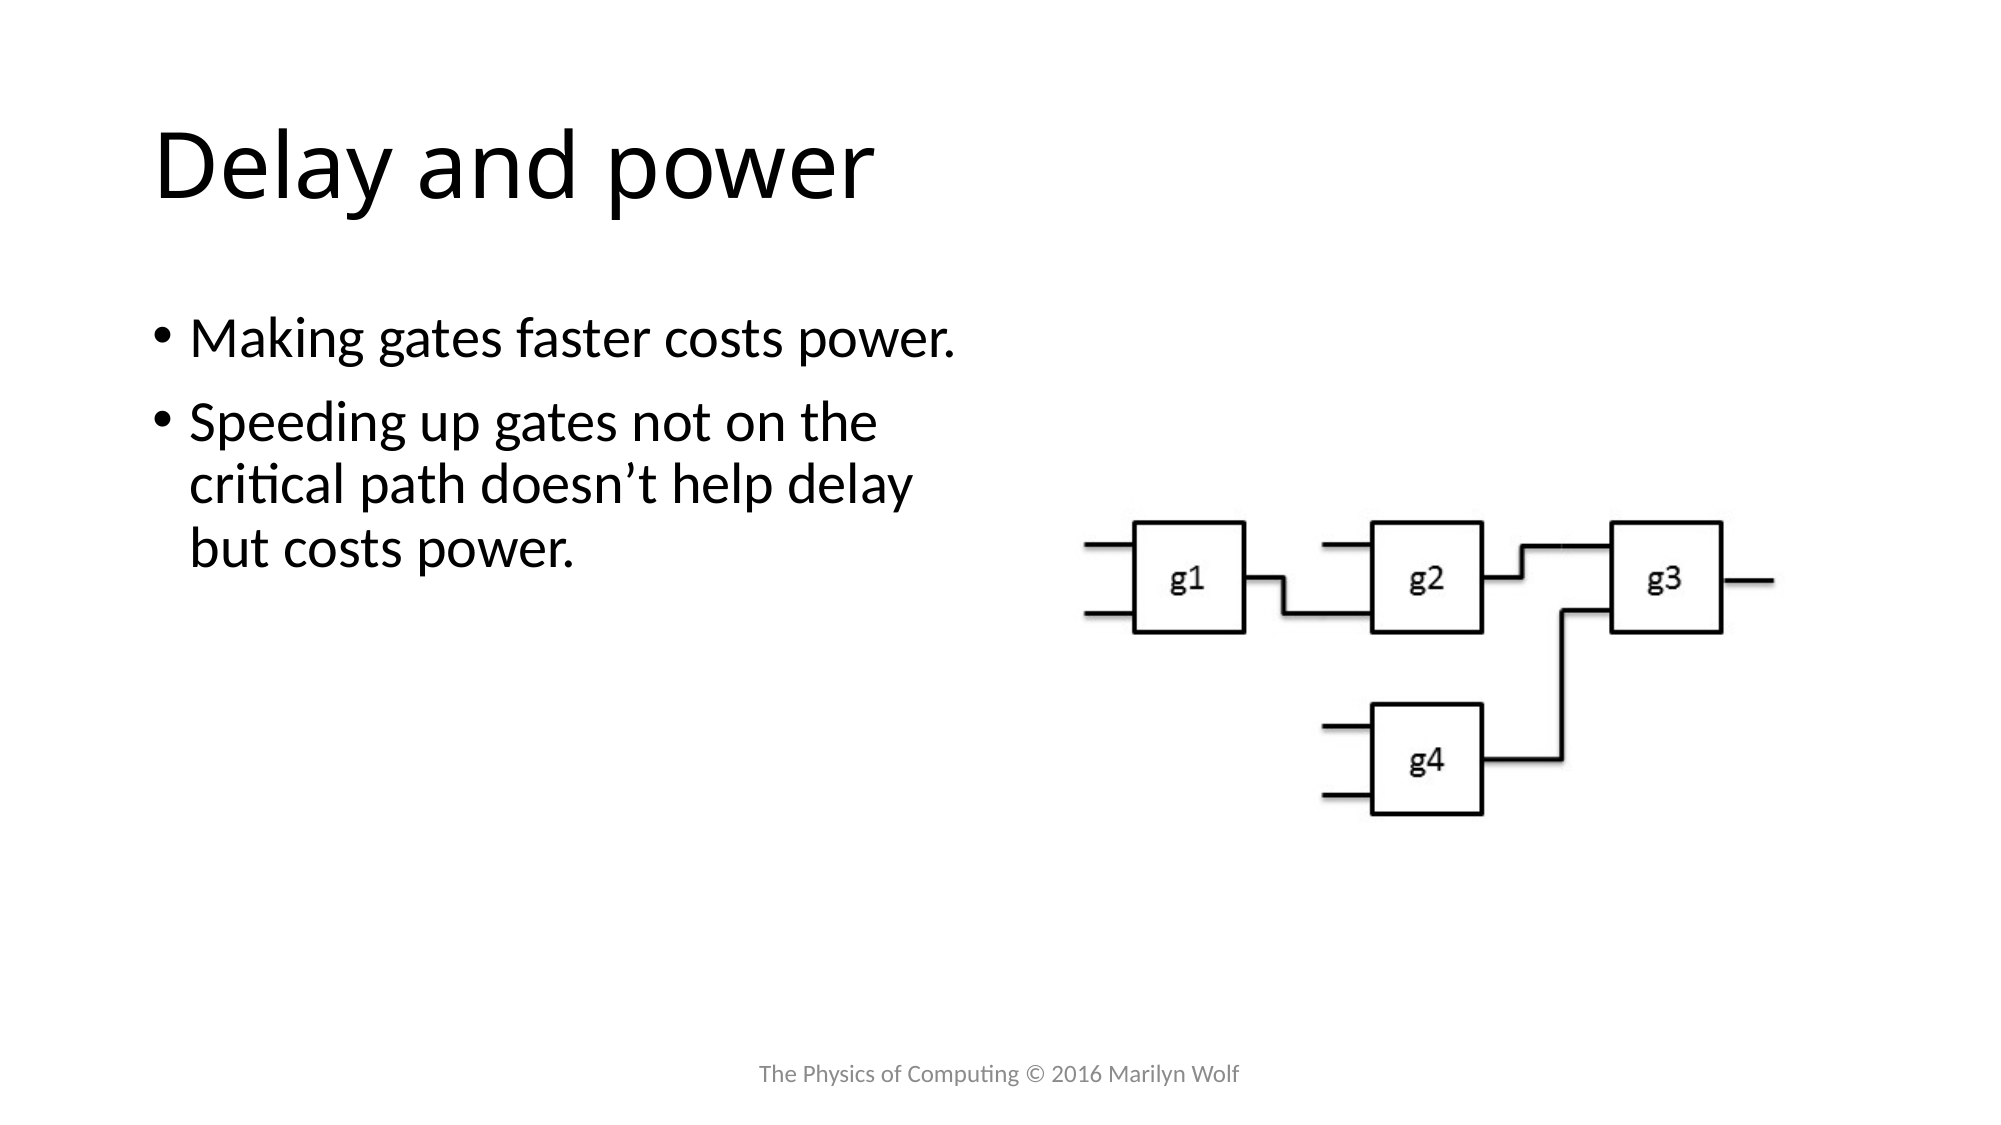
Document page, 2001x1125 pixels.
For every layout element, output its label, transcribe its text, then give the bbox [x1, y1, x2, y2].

title Delay and power [137, 59, 1863, 278]
footer The Physics of Computing © 2016 Marilyn Wolf [662, 1042, 1338, 1103]
list Making gates faster costs power. Speeding up gates not on the critical path doesn’t help delay but costs power. [137, 299, 988, 1014]
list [1062, 461, 1813, 851]
